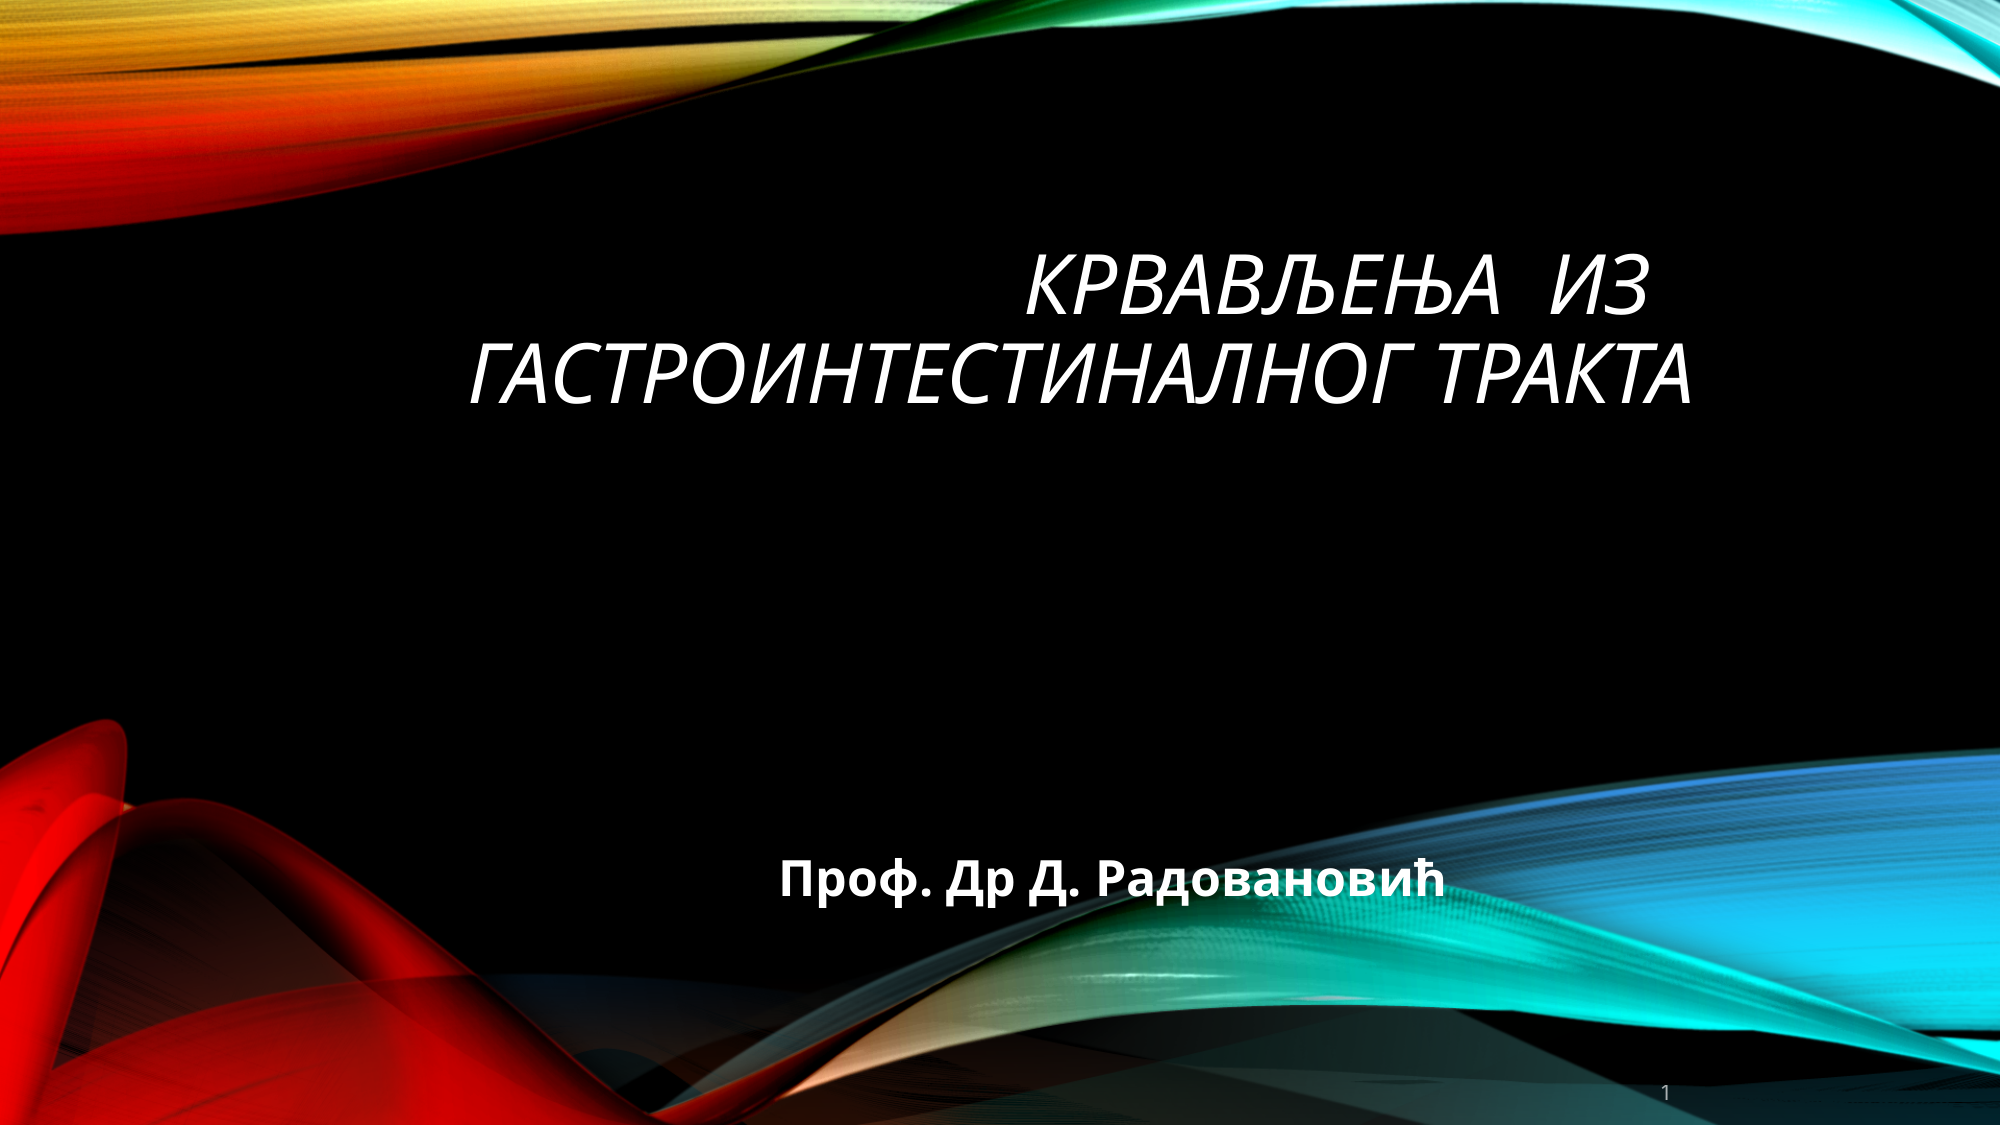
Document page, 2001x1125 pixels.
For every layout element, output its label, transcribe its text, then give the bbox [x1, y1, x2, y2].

title КРВАВЉЕЊА ИЗ ГАСТРОИНТЕСТИНАЛНОГ ТРАКТА [362, 137, 1709, 528]
picture [0, 0, 2000, 237]
subtitle Проф. Др Д. Радовановић [763, 846, 1650, 1012]
picture [0, 717, 2000, 1125]
slide_number 1 [1543, 1073, 1688, 1115]
